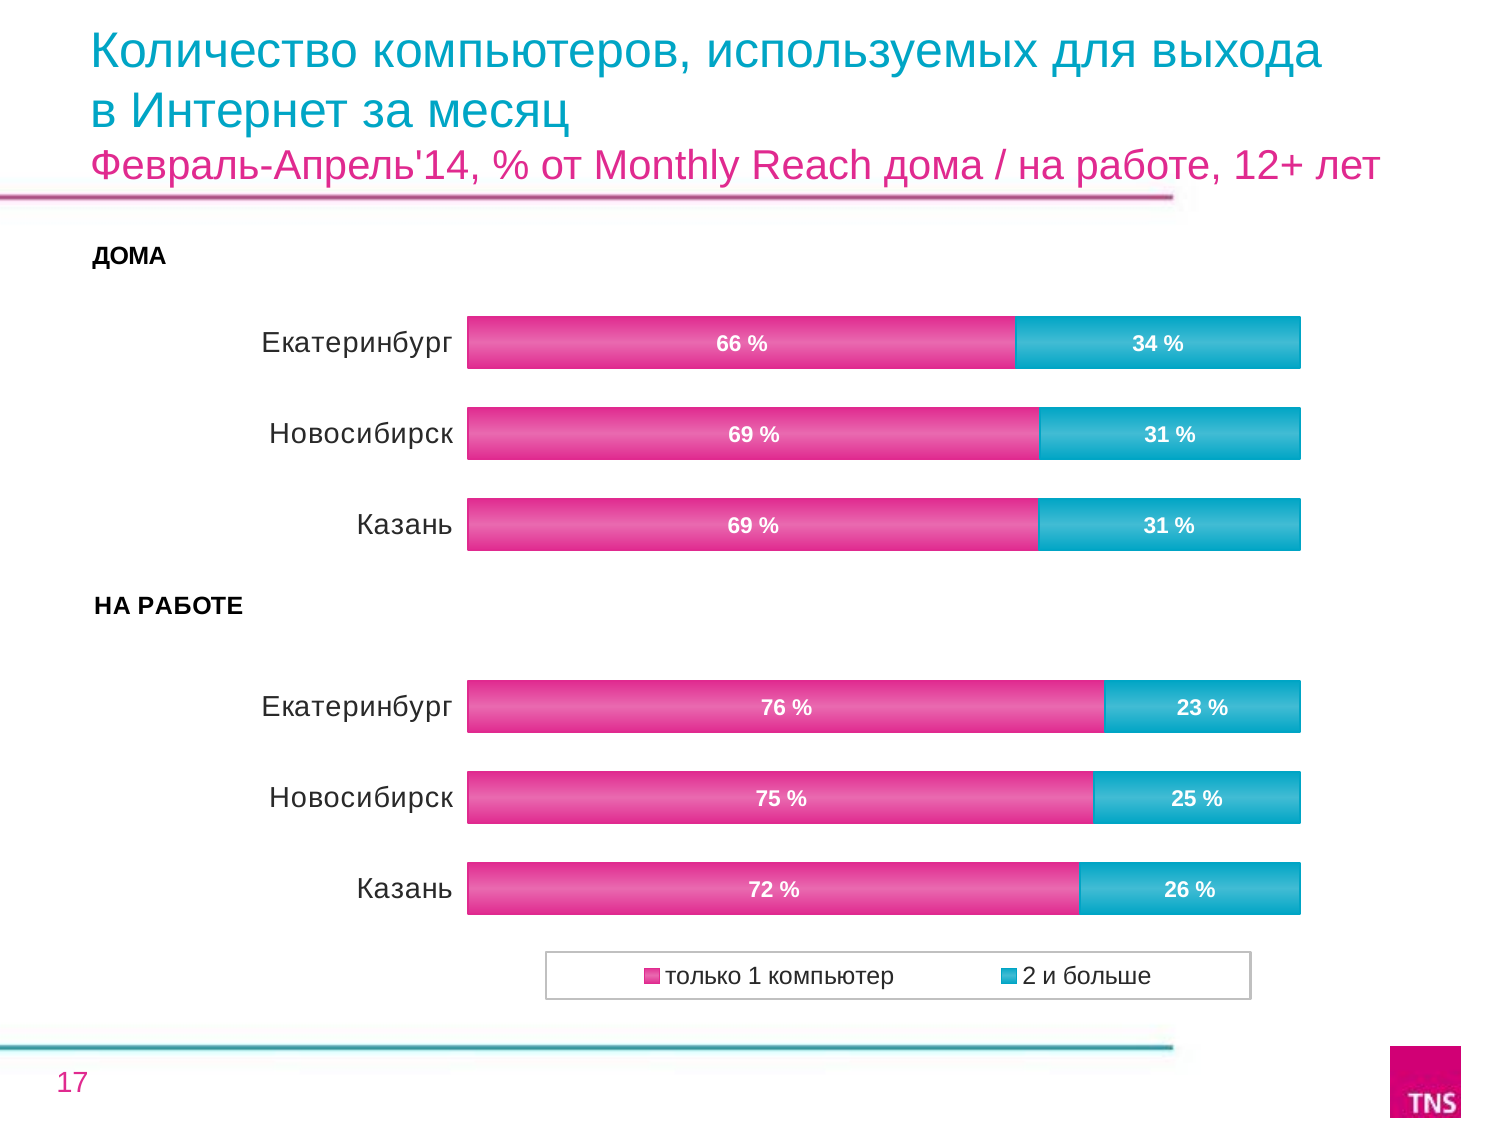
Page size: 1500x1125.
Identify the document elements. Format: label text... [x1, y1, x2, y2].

slide_number 17 [40, 1055, 392, 1125]
picture [0, 0, 1500, 1125]
title Количество компьютеров, используемых для выхода в Интернет за месяц Февраль-Апрель'14, % от Monthly Reach дома / на работе, 12+ лет [74, 18, 1460, 187]
chart [72, 204, 1302, 1015]
